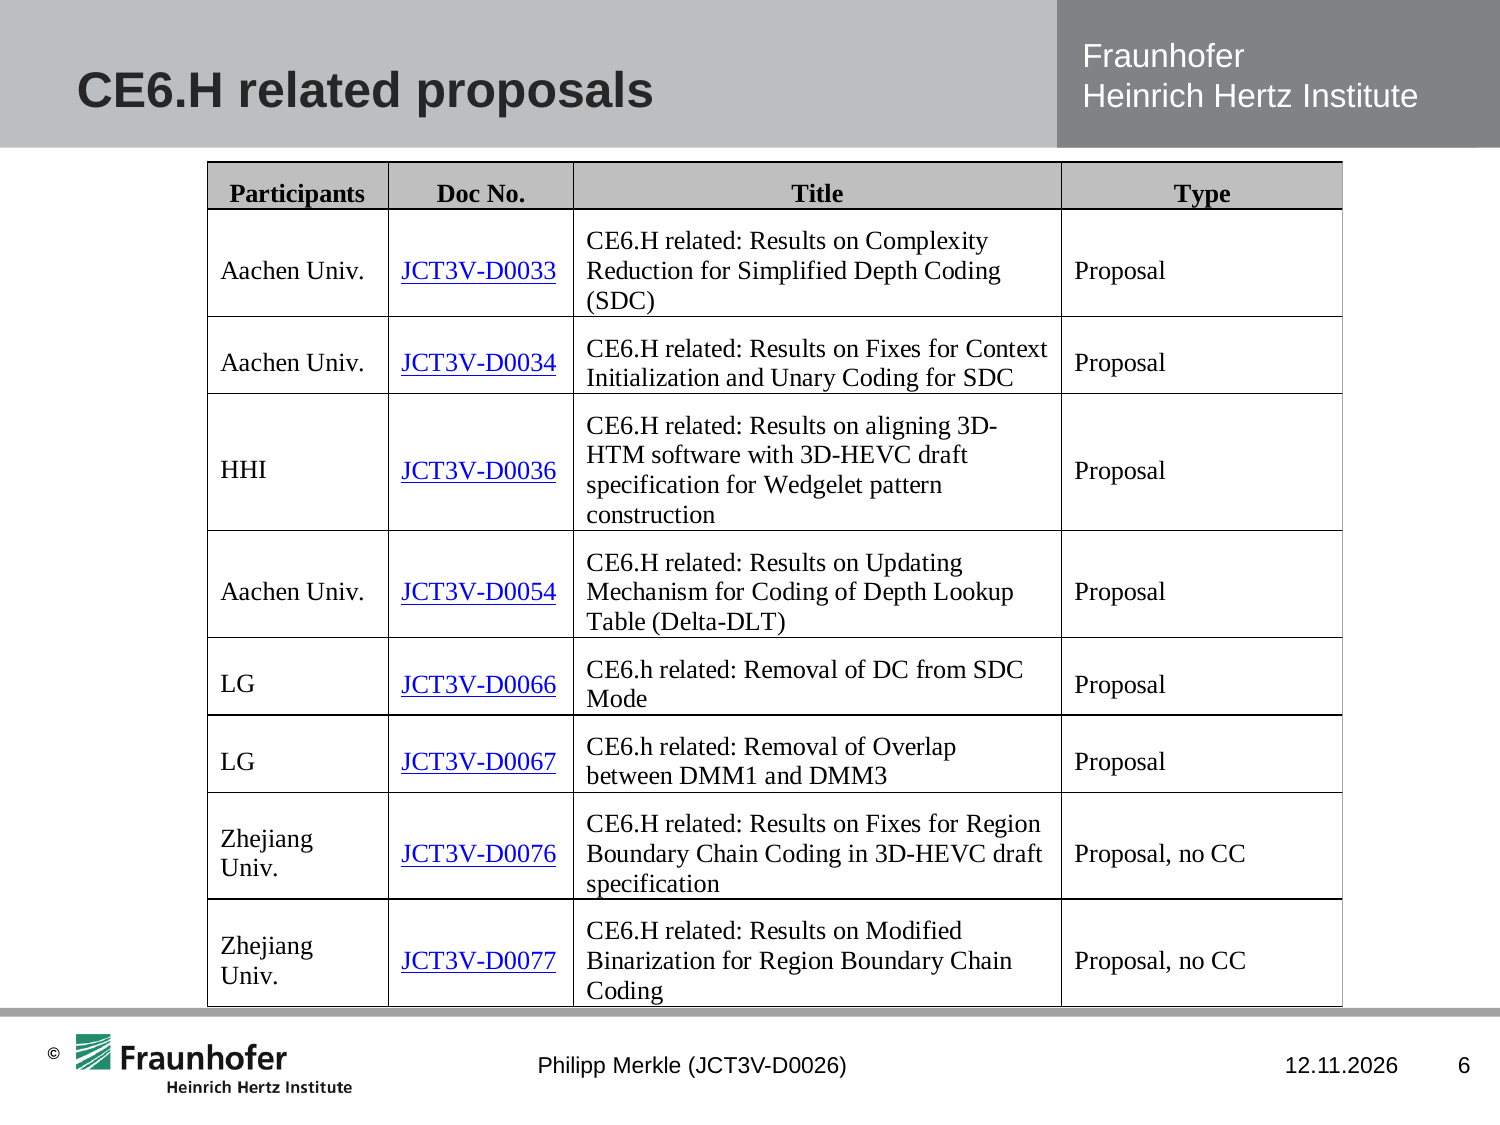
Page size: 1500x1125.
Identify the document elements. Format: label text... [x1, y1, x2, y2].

footer Philipp Merkle (JCT3V-D0026) [442, 1061, 1008, 1094]
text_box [206, 161, 1343, 1053]
title CE6.H related proposals [76, 58, 1022, 118]
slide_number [1019, 1034, 1394, 1094]
slide_number 6 [1394, 1034, 1471, 1094]
picture [76, 1034, 352, 1093]
